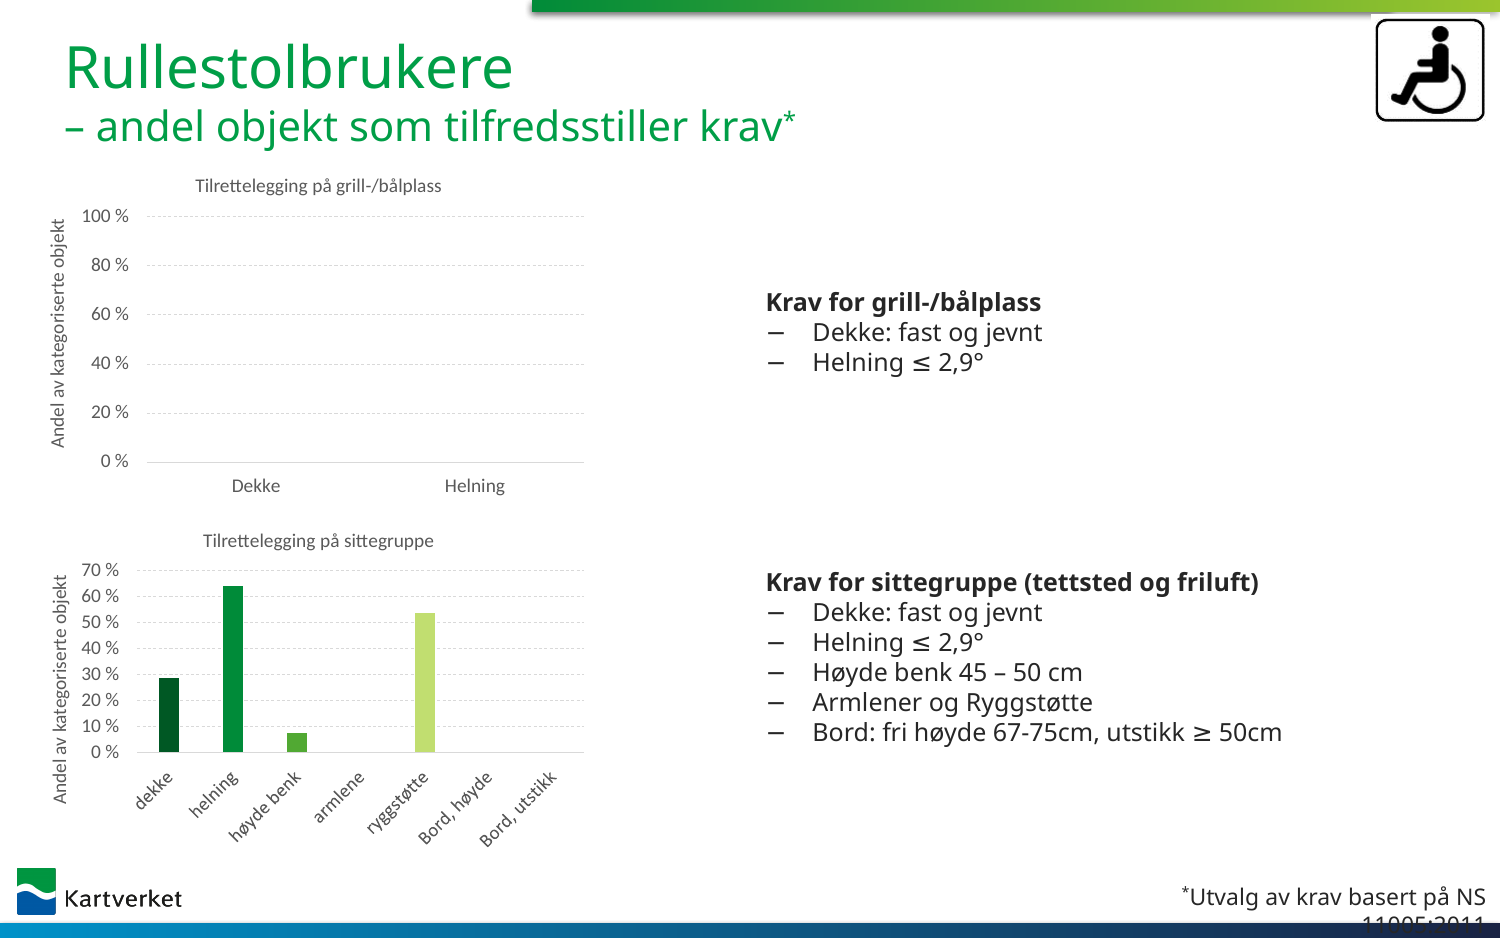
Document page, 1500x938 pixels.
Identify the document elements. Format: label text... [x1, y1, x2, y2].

text_box Rullestolbrukere – andel objekt som tilfredsstiller krav* [49, 14, 1431, 158]
picture [41, 520, 596, 859]
text_box Krav for grill-/bålplass Dekke: fast og jevnt Helning ≤ 2,9° [750, 279, 1452, 384]
text_box Krav for sittegruppe (tettsted og friluft) Dekke: fast og jevnt Helning ≤ 2,9° Høyde benk 45 – 50 cm Armlener og Ryggstøtte Bord: fri høyde 67-75cm, utstikk ≥ 50cm [750, 559, 1500, 754]
picture [41, 166, 596, 505]
picture [1371, 13, 1491, 127]
text_box *Utvalg av krav basert på NS 11005:2011 [1068, 873, 1500, 938]
